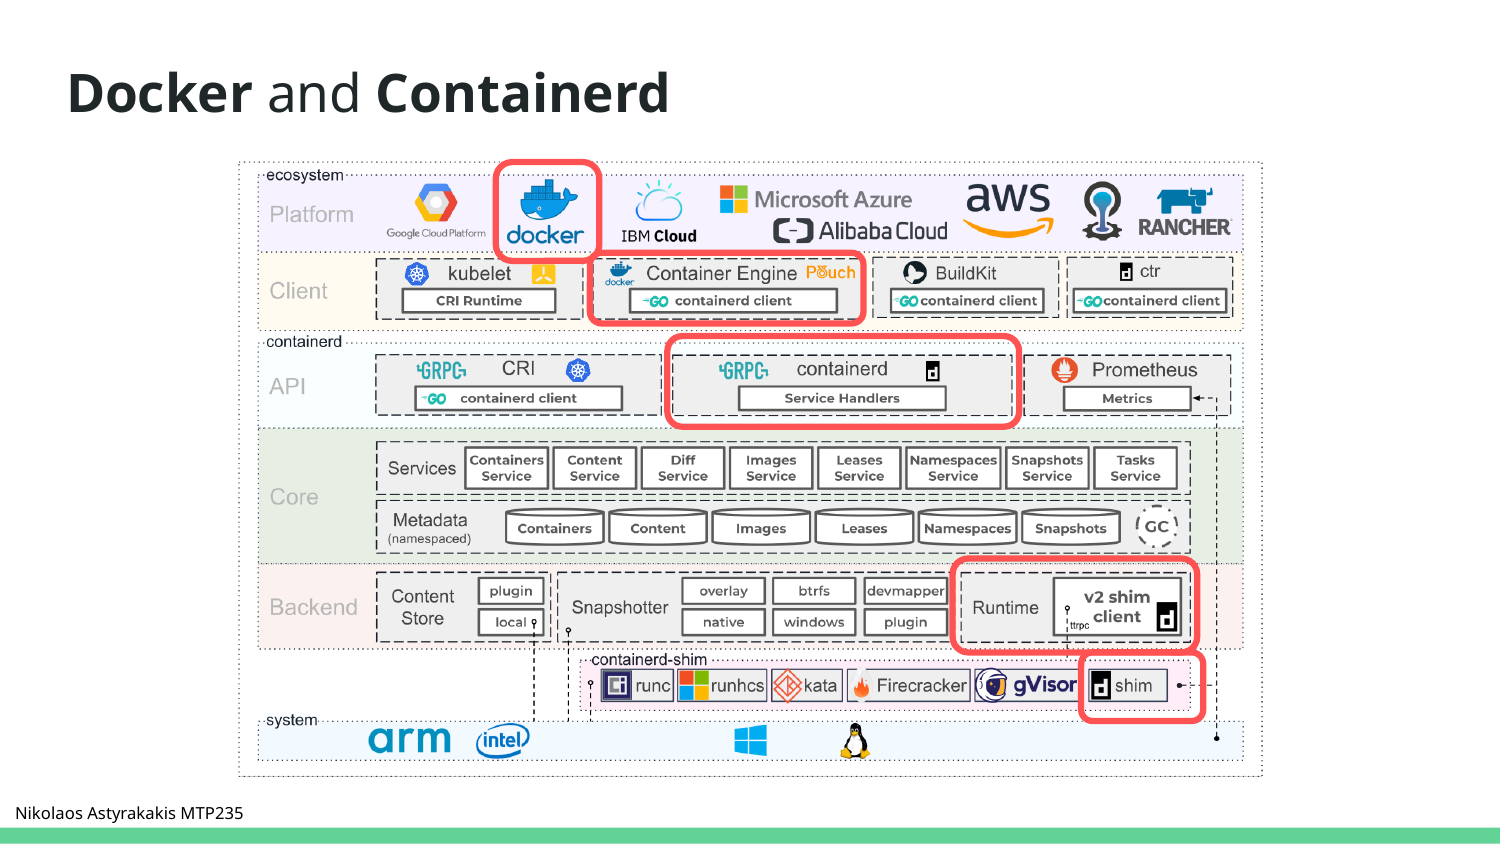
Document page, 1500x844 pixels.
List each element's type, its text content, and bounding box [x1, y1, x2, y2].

picture [234, 156, 1266, 782]
text_box Nikolaos Astyrakakis MTP235 [0, 793, 1247, 834]
title Docker and Containerd [51, 44, 1449, 139]
